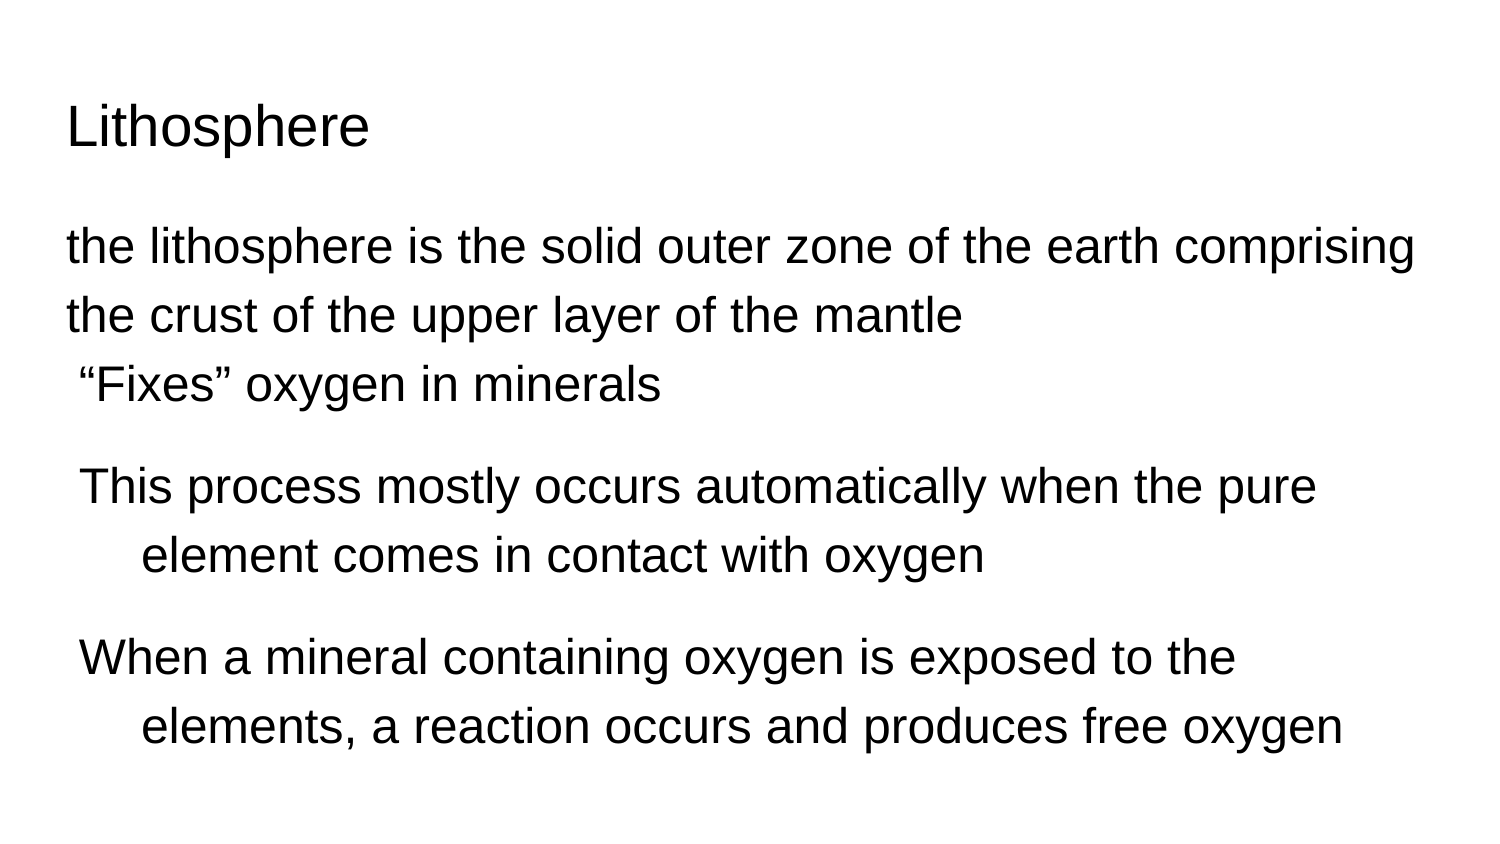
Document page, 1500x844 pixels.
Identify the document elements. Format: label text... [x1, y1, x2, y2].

title Lithosphere [51, 72, 1449, 167]
list the lithosphere is the solid outer zone of the earth comprising the crust of the upper layer of the mantle “Fixes” oxygen in minerals This process mostly occurs automatically when the pure element comes in contact with oxygen When a mineral containing oxygen is exposed to the elements, a reaction occurs and produces free oxygen [51, 189, 1449, 750]
